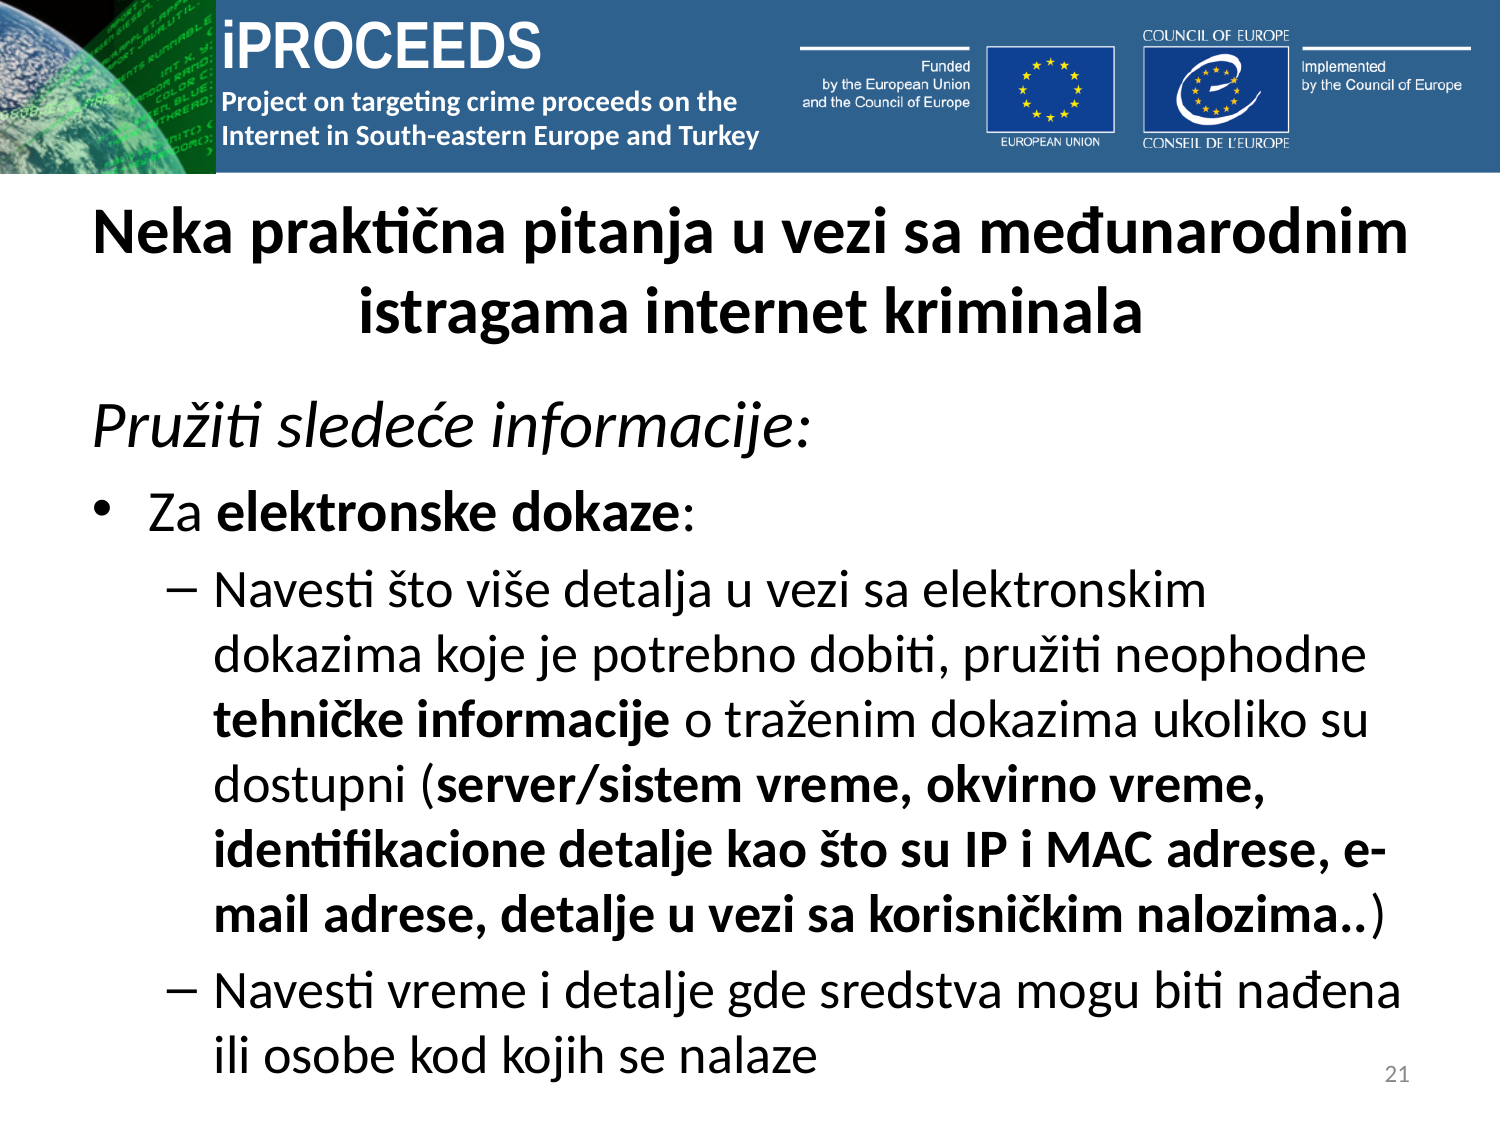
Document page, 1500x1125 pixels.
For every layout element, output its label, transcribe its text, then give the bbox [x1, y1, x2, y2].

list Pružiti sledeće informacije: Za elektronske dokaze: Navesti što više detalja u vezi sa elektronskim dokazima koje je potrebno dobiti, pružiti neophodne tehničke informacije o traženim dokazima ukoliko su dostupni (server/sistem vreme, okvirno vreme, identifikacione detalje kao što su IP i MAC adrese, e-mail adrese, detalje u vezi sa korisničkim nalozima..) Navesti vreme i detalje gde sredstva mogu biti nađena ili osobe kod kojih se nalaze [76, 373, 1428, 1084]
picture [0, 0, 216, 174]
slide_number 21 [1074, 1042, 1425, 1103]
title Neka praktična pitanja u vezi sa međunarodnim istragama internet kriminala [76, 172, 1428, 361]
picture [800, 30, 1471, 148]
